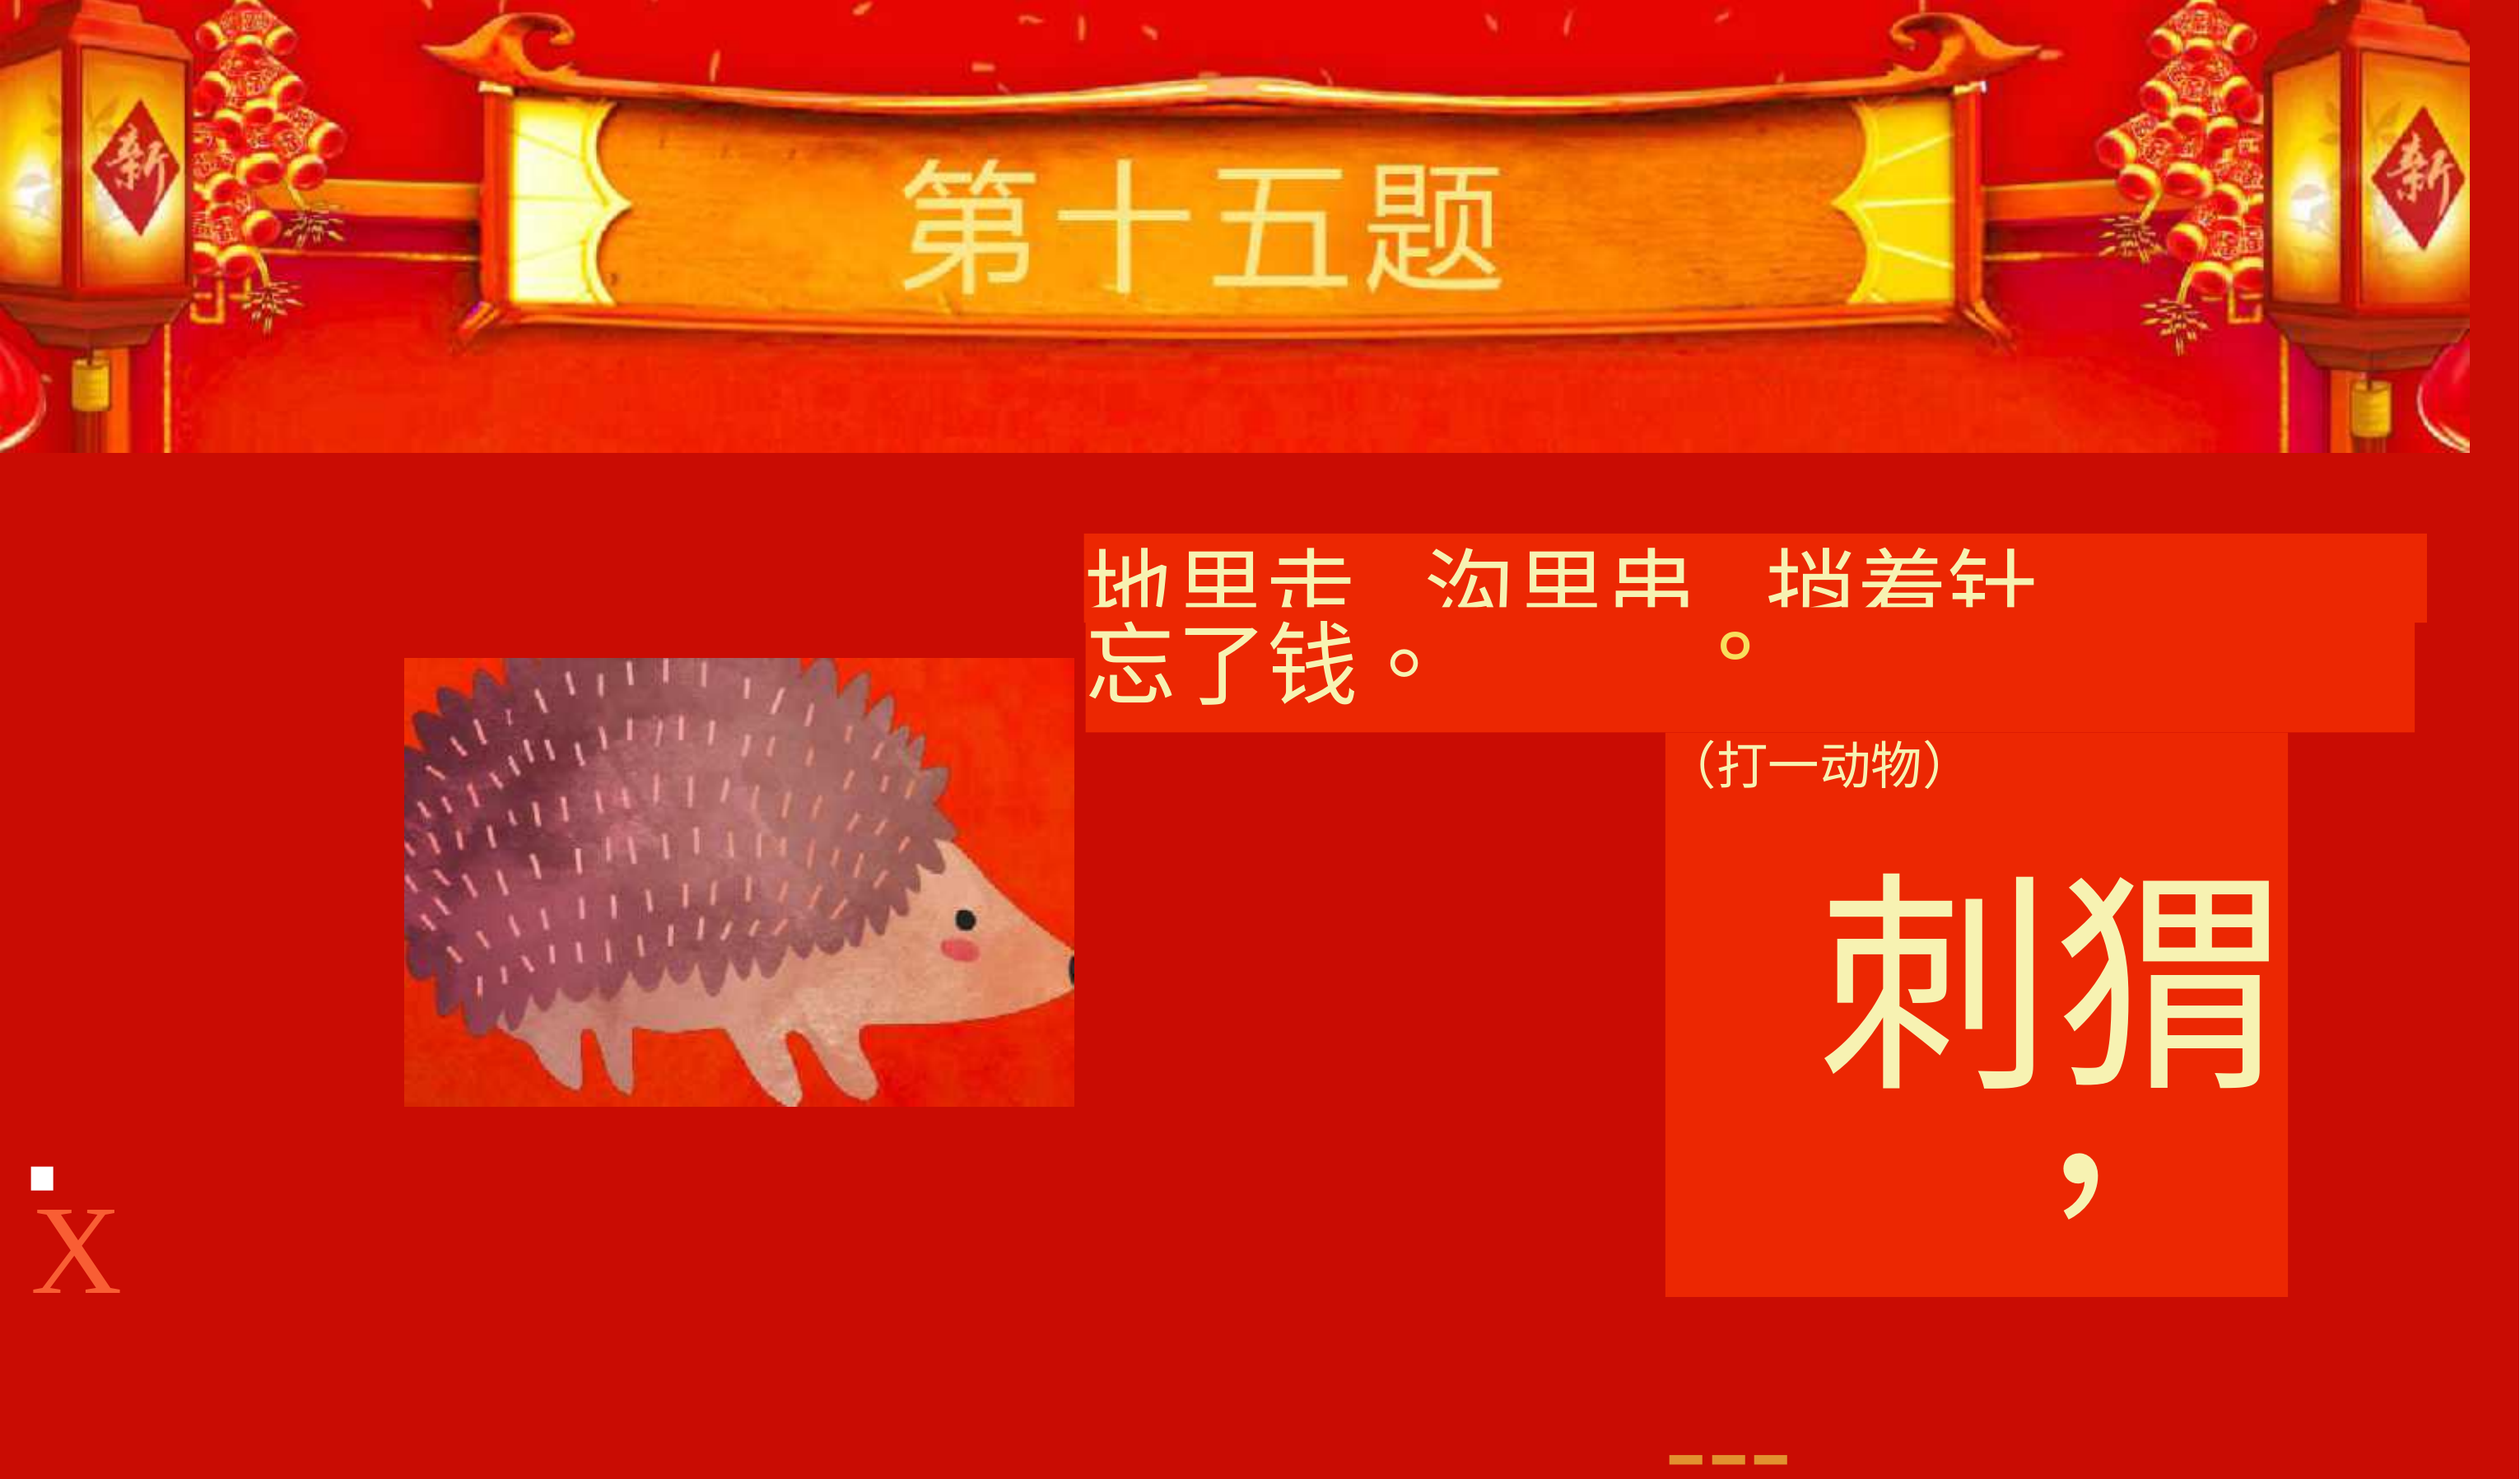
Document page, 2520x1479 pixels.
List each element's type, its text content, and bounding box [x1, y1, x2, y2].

text_box X [30, 1166, 54, 1191]
text_box （打一动物） 刺猬’ --- [1665, 732, 2289, 1297]
picture [404, 658, 1074, 1107]
text_box 地里走,沟里串,捎着针 [1083, 533, 2427, 623]
text_box 忘了钱。 ° [1085, 607, 2415, 733]
picture [0, 0, 2471, 454]
